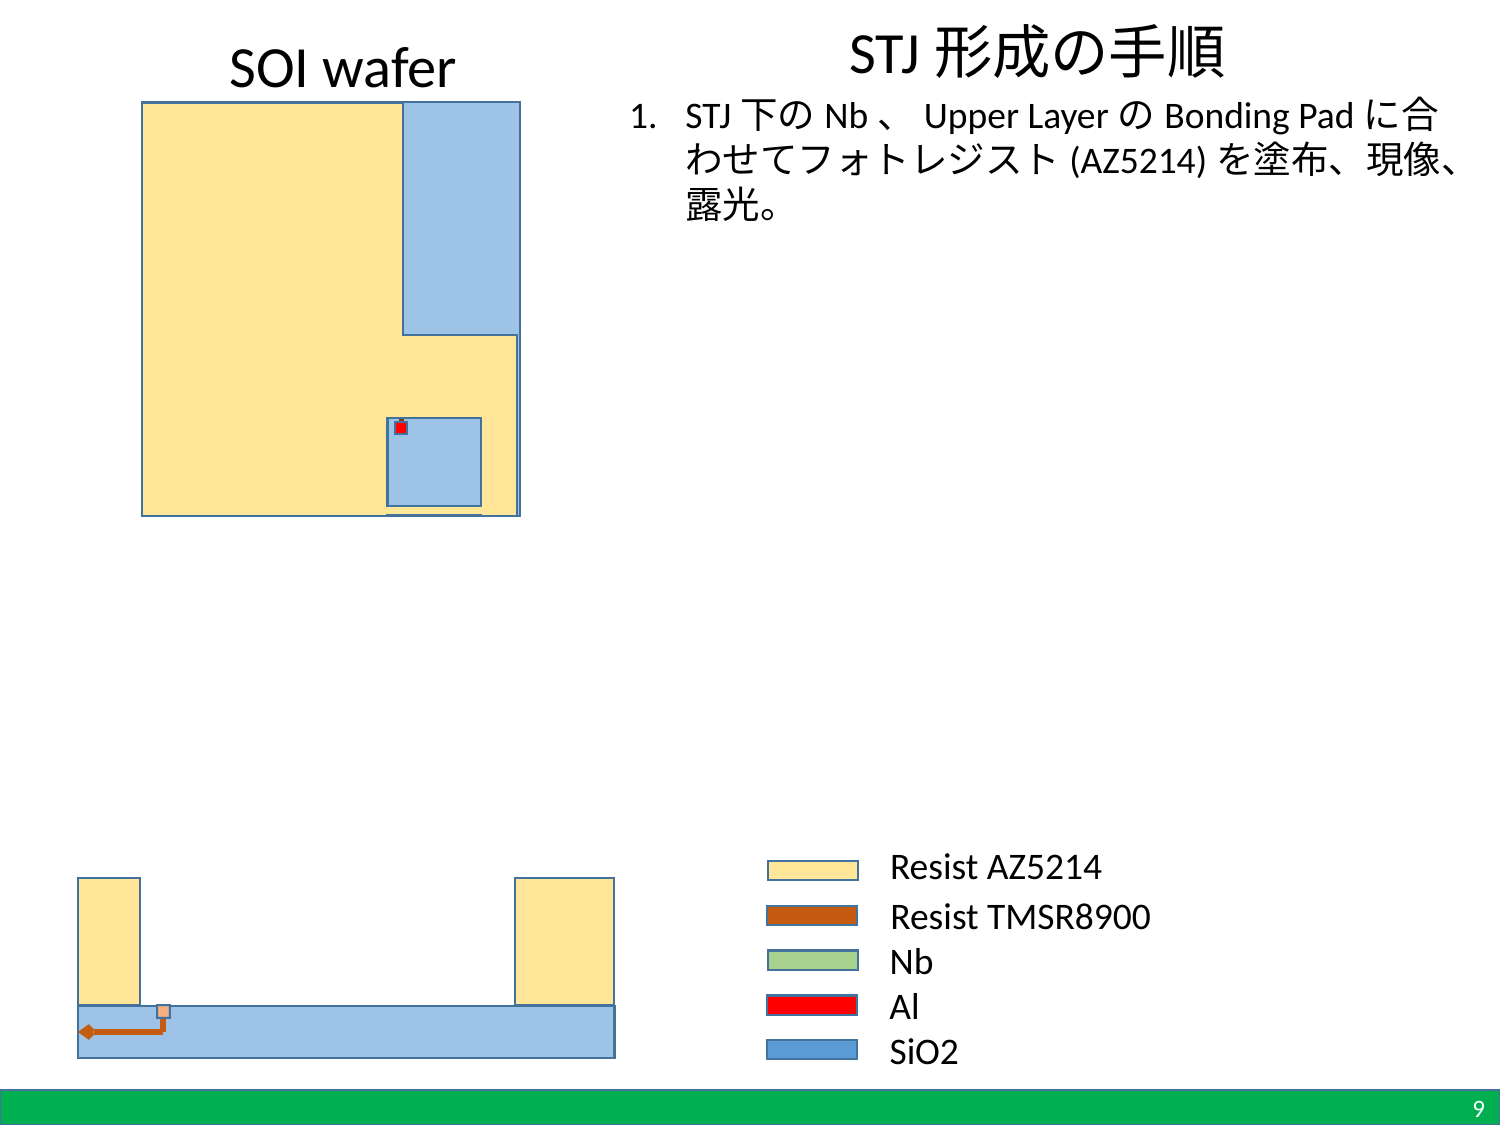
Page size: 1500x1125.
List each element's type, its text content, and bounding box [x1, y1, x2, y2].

text_box [77, 1005, 616, 1059]
text_box [394, 421, 408, 435]
text_box SOI wafer [214, 21, 478, 107]
text_box STJ下のNb、Upper LayerのBonding Padに合わせてフォトレジスト(AZ5214)を塗布、現像、露光。 [614, 83, 1478, 278]
text_box [767, 949, 859, 971]
text_box [766, 1039, 858, 1060]
text_box [389, 419, 480, 505]
picture [156, 1004, 171, 1019]
text_box [767, 860, 859, 881]
text_box Resist AZ5214 [875, 834, 1118, 885]
text_box [0, 1089, 1162, 1125]
text_box [766, 905, 858, 926]
text_box [514, 877, 615, 1006]
text_box Resist TMSR8900 [875, 885, 1167, 945]
text_box SiO2 [874, 1019, 975, 1080]
text_box [766, 994, 858, 1016]
text_box [404, 101, 521, 517]
text_box STJ形成の手順 [642, 7, 1433, 83]
text_box [141, 102, 518, 517]
text_box [77, 877, 141, 1006]
text_box Nb [874, 929, 949, 990]
text_box Al [874, 974, 935, 1019]
slide_number 9 [1162, 1077, 1500, 1125]
